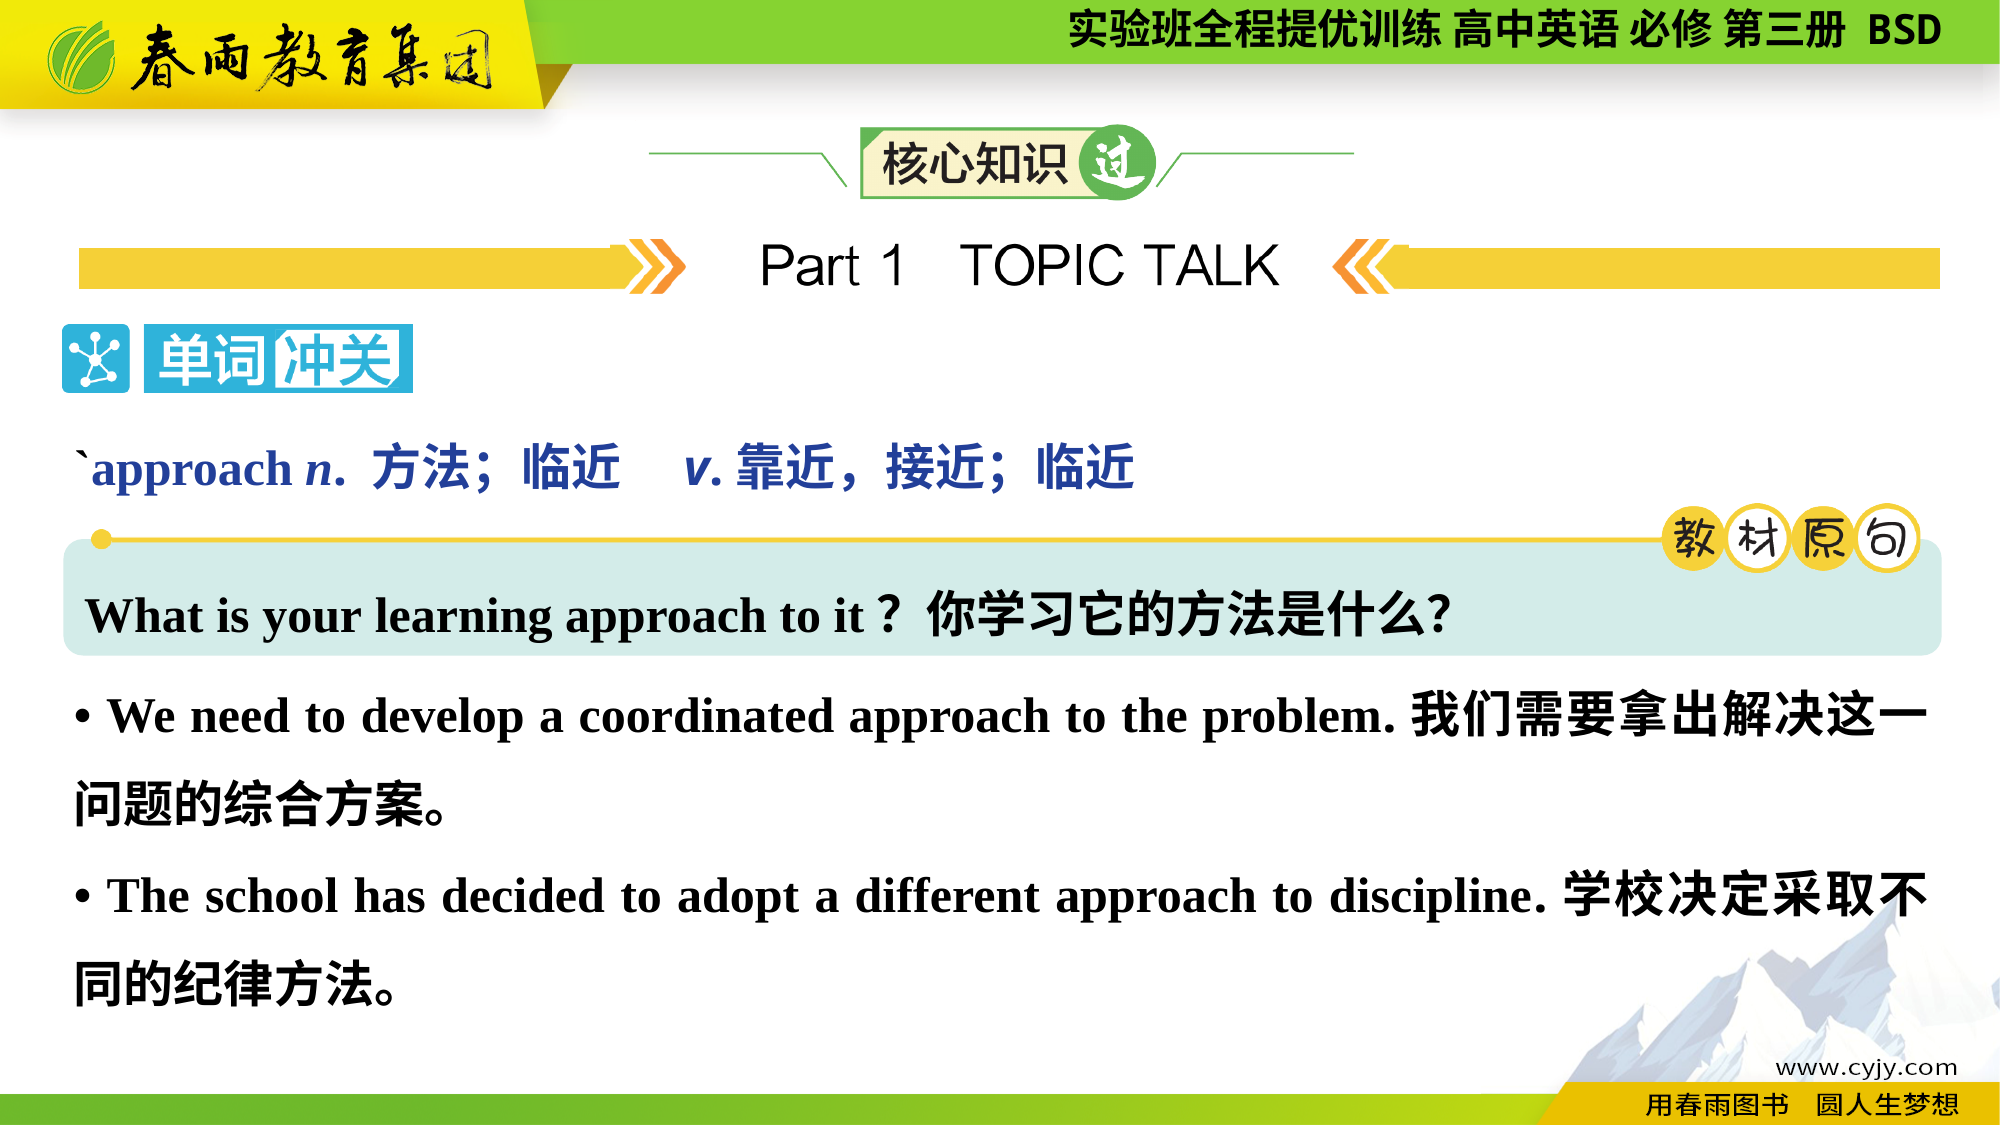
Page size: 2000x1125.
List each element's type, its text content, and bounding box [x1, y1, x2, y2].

list `approach n. 方法；临近 v.靠近，接近；临近 [59, 397, 1944, 504]
picture [0, 0, 2000, 1125]
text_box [90, 503, 1921, 602]
text_box What is your learning approach to it？你学习它的方法是什么？ [63, 539, 1942, 645]
text_box • We need to develop a coordinated approach to the problem.我们需要拿出解决这一问题的综合方案。 • The school has decided to adopt a different approach to discipline.学校决定采取不同的纪律方法。 [59, 645, 1944, 1020]
